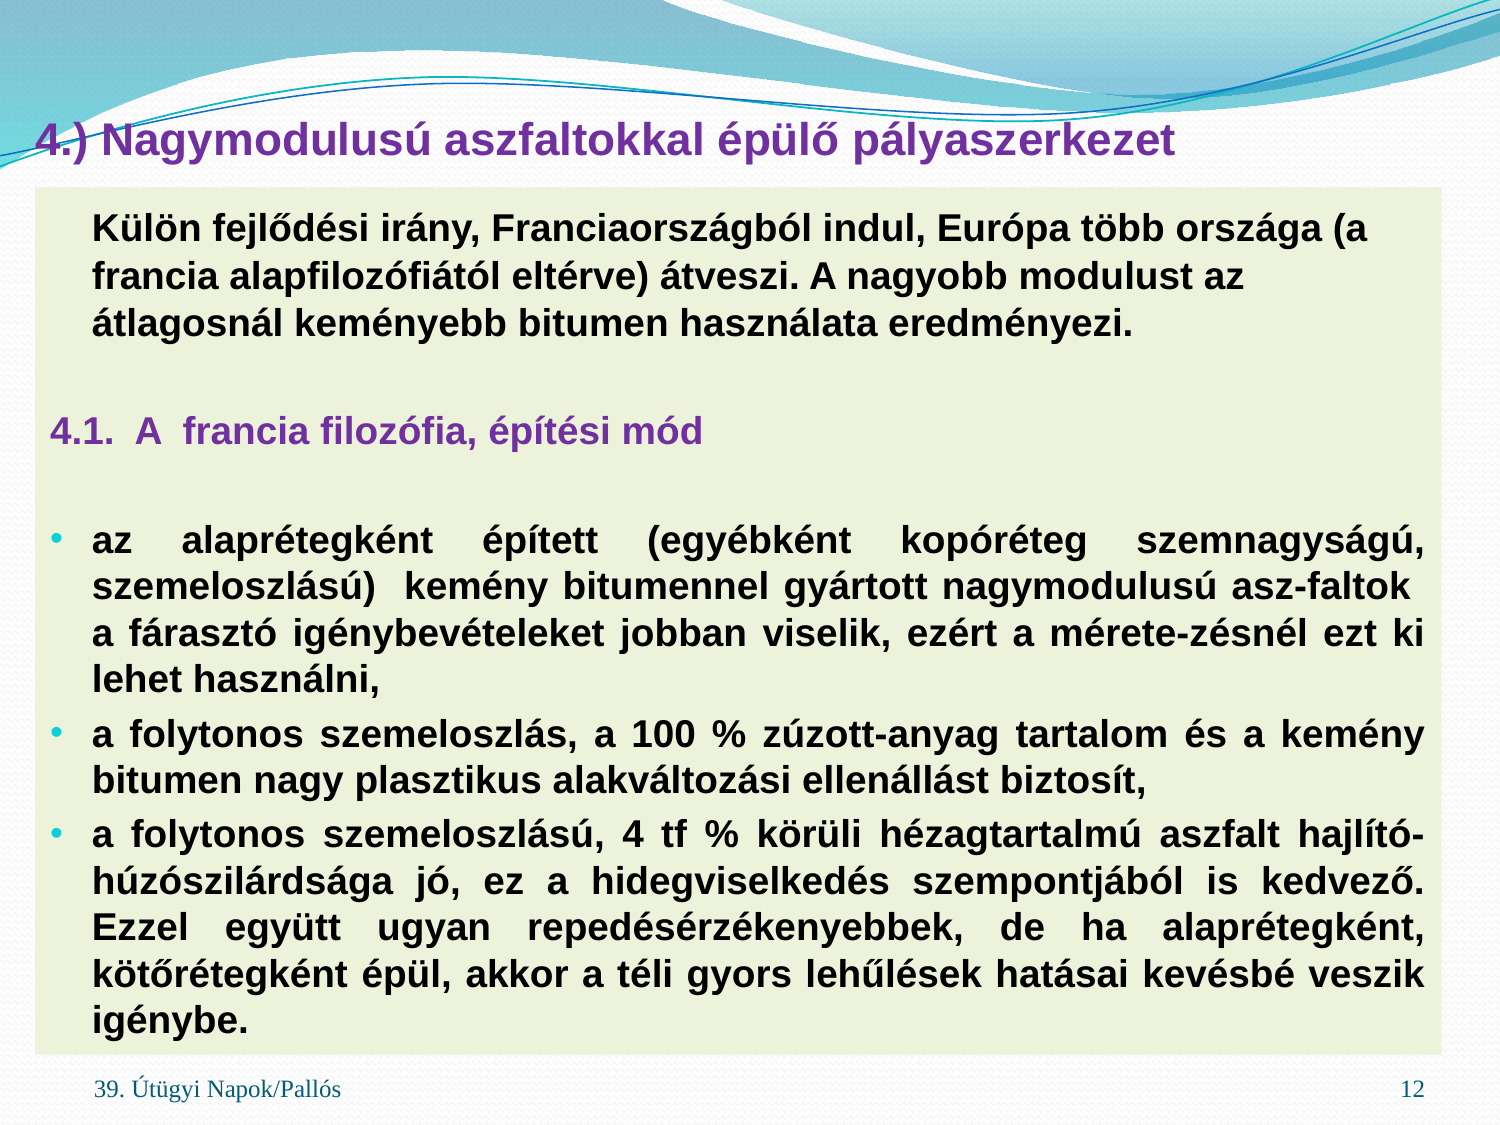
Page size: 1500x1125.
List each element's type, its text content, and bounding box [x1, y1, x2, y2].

footer 39. Útügyi Napok/Pallós [93, 1042, 988, 1103]
title 4.) Nagymodulusú aszfaltokkal épülő pályaszerkezet [34, 93, 1430, 165]
slide_number 12 [1299, 1042, 1425, 1103]
list Külön fejlődési irány, Franciaországból indul, Európa több országa (a francia alapfilozófiától eltérve) átveszi. A nagyobb modulust az átlagosnál keményebb bitumen használata eredményezi. 4.1. A francia filozófia, építési mód az alaprétegként épített (egyébként kopóréteg szemnagyságú, szemeloszlású) kemény bitumennel gyártott nagymodulusú asz-faltok a fárasztó igénybevételeket jobban viselik, ezért a mérete-zésnél ezt ki lehet használni, a folytonos szemeloszlás, a 100 % zúzott-anyag tartalom és a kemény bitumen nagy plasztikus alakváltozási ellenállást biztosít, a folytonos szemeloszlású, 4 tf % körüli hézagtartalmú aszfalt hajlító- húzószilárdsága jó, ez a hidegviselkedés szempontjából is kedvező. Ezzel együtt ugyan repedésérzékenyebbek, de ha alaprétegként, kötőrétegként épül, akkor a téli gyors lehűlések hatásai kevésbé veszik igénybe. [34, 187, 1442, 1055]
